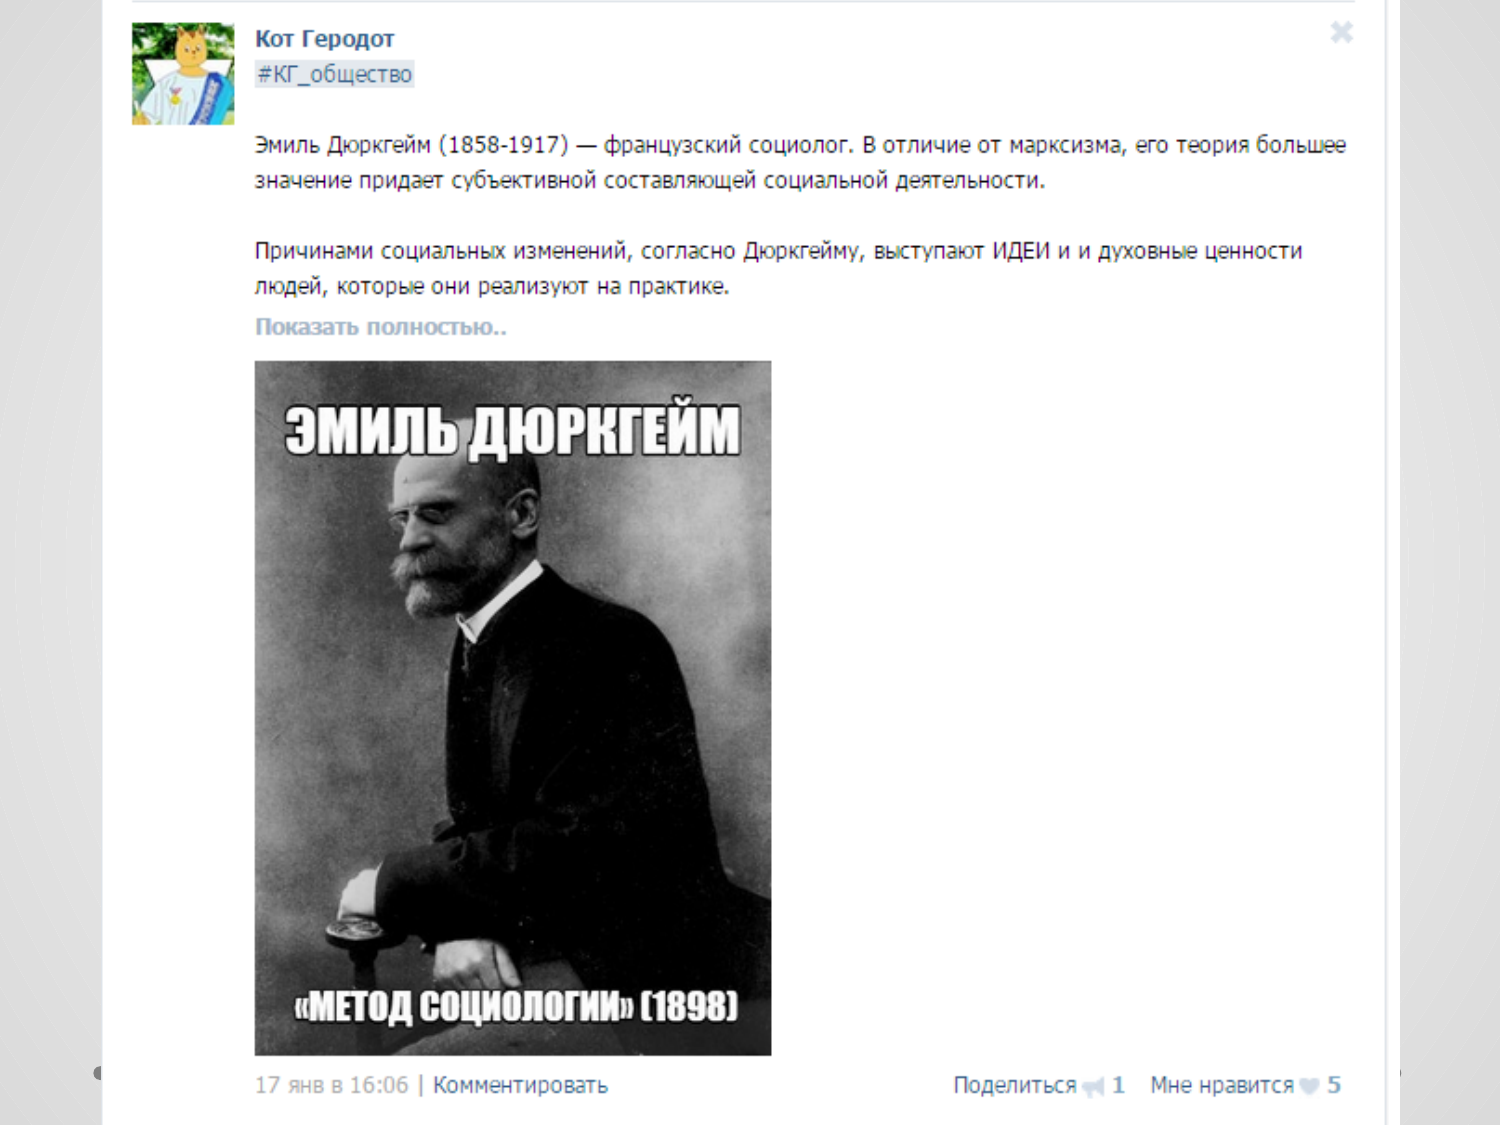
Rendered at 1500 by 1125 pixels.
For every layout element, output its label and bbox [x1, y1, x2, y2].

picture [100, 0, 1400, 1125]
